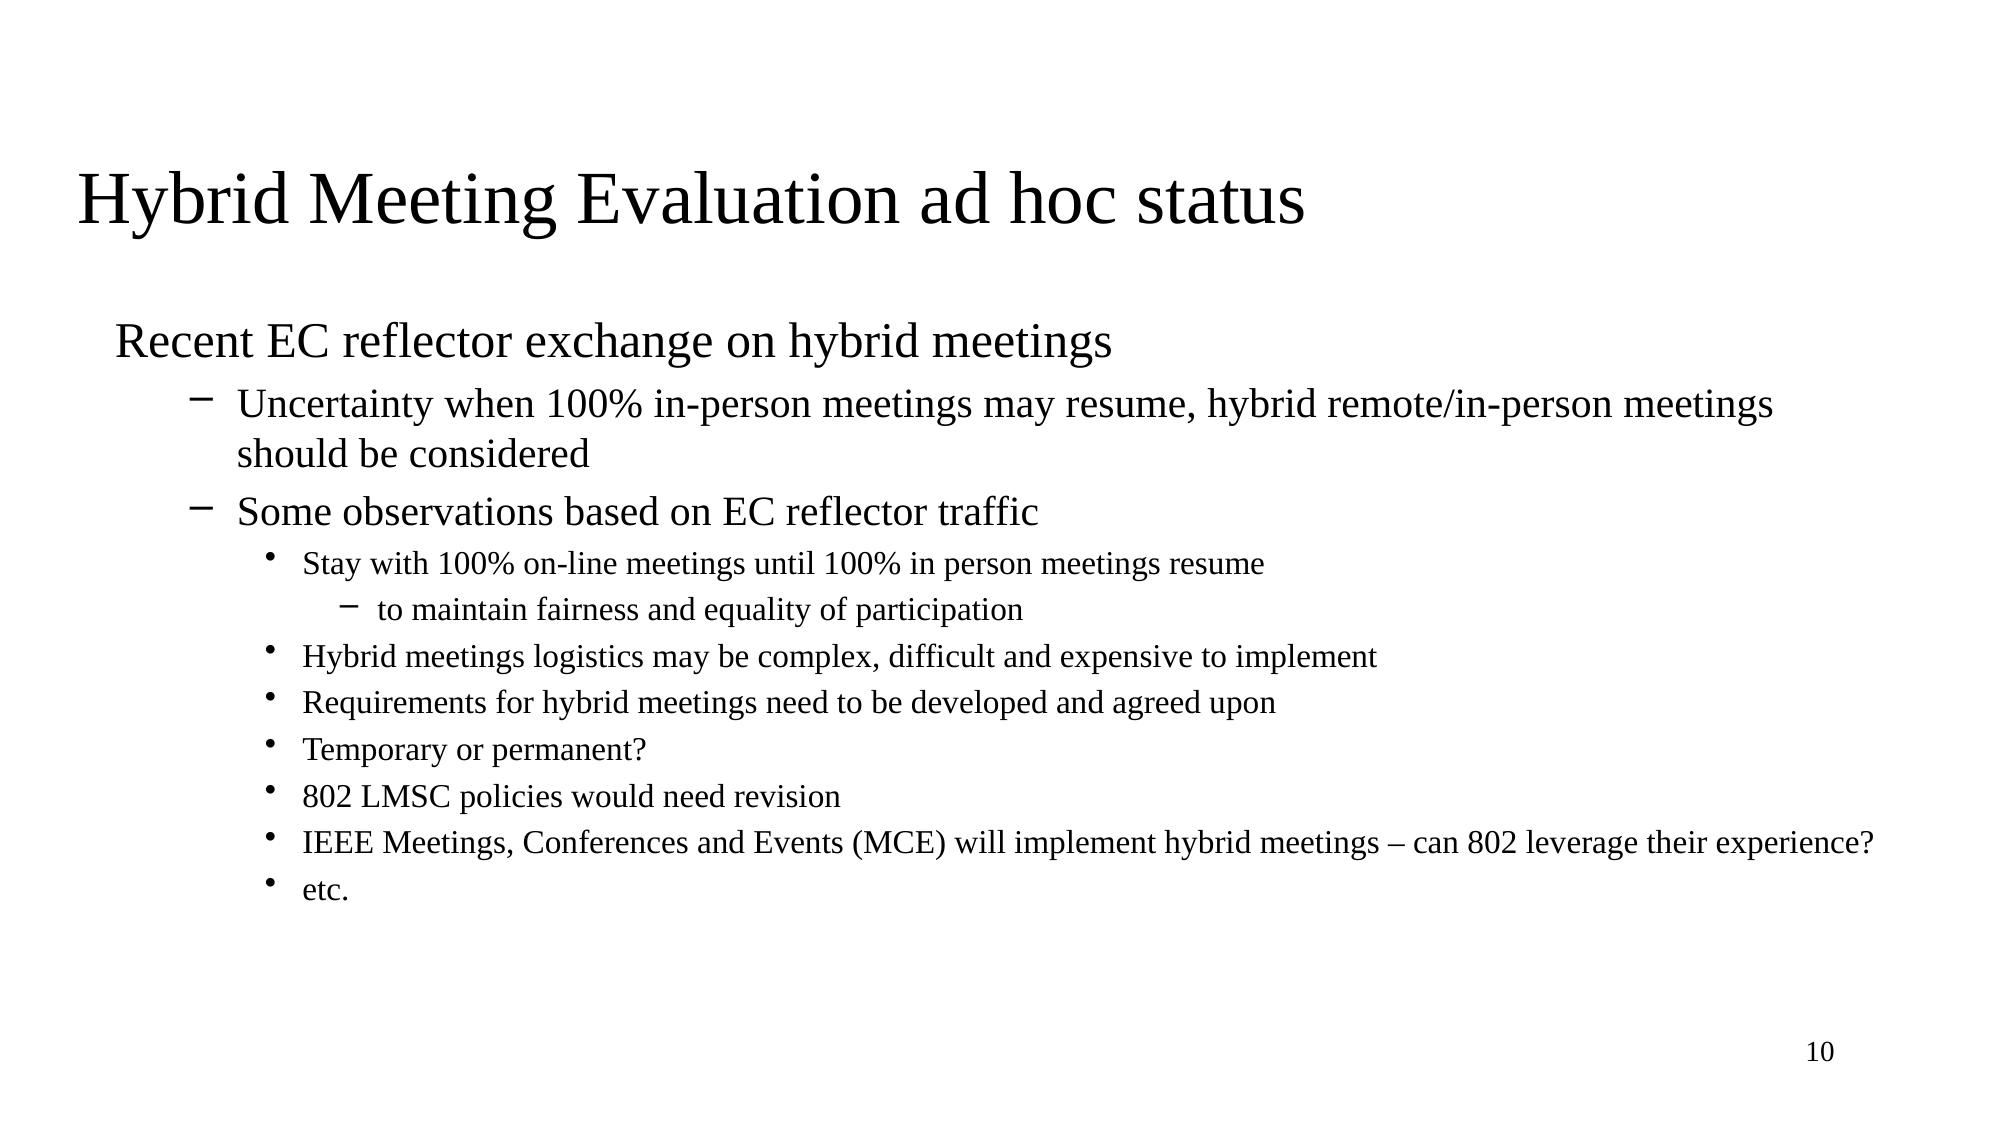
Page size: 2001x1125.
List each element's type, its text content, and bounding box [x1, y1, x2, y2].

title Hybrid Meeting Evaluation ad hoc status [62, 99, 1901, 288]
list Recent EC reflector exchange on hybrid meetings Uncertainty when 100% in-person meetings may resume, hybrid remote/in-person meetings should be considered Some observations based on EC reflector traffic Stay with 100% on-line meetings until 100% in person meetings resume to maintain fairness and equality of participation Hybrid meetings logistics may be complex, difficult and expensive to implement Requirements for hybrid meetings need to be developed and agreed upon Temporary or permanent? 802 LMSC policies would need revision IEEE Meetings, Conferences and Events (MCE) will implement hybrid meetings – can 802 leverage their experience? etc. [99, 299, 1913, 1063]
slide_number 10 [1433, 1024, 1851, 1101]
